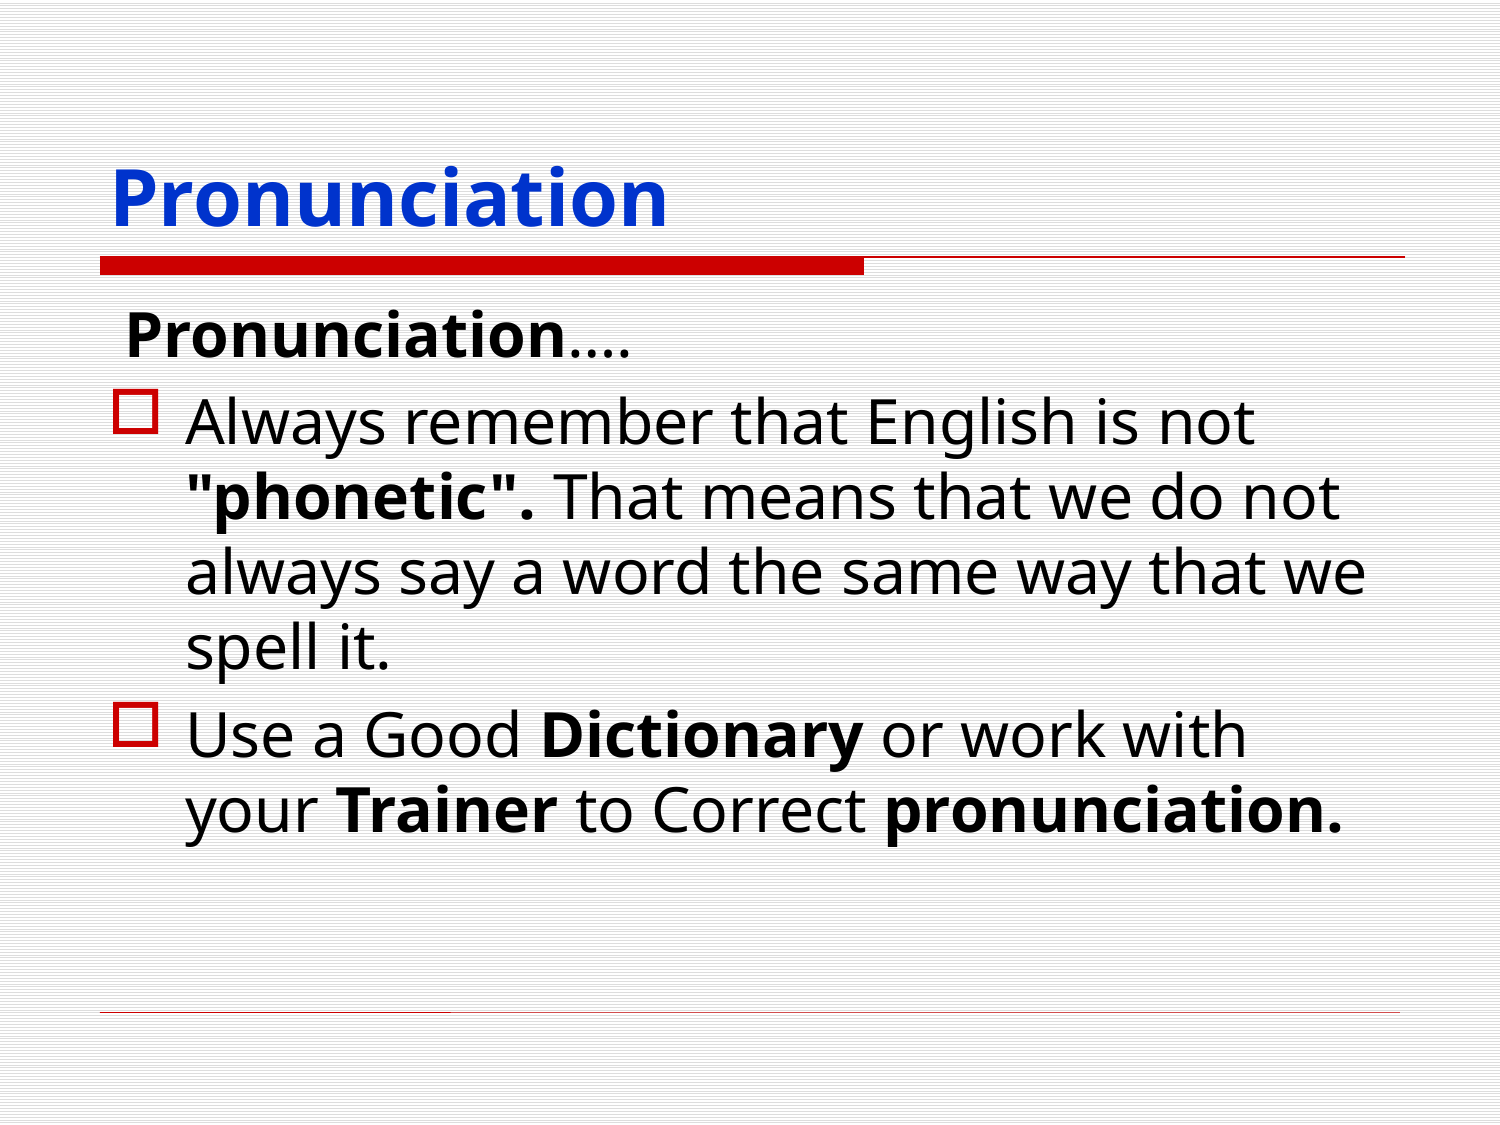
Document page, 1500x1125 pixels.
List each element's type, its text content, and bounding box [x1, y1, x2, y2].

title Pronunciation [93, 49, 1407, 250]
list Pronunciation…. Always remember that English is not "phonetic". That means that we do not always say a word the same way that we spell it. Use a Good Dictionary or work with your Trainer to Correct pronunciation. [92, 287, 1406, 988]
